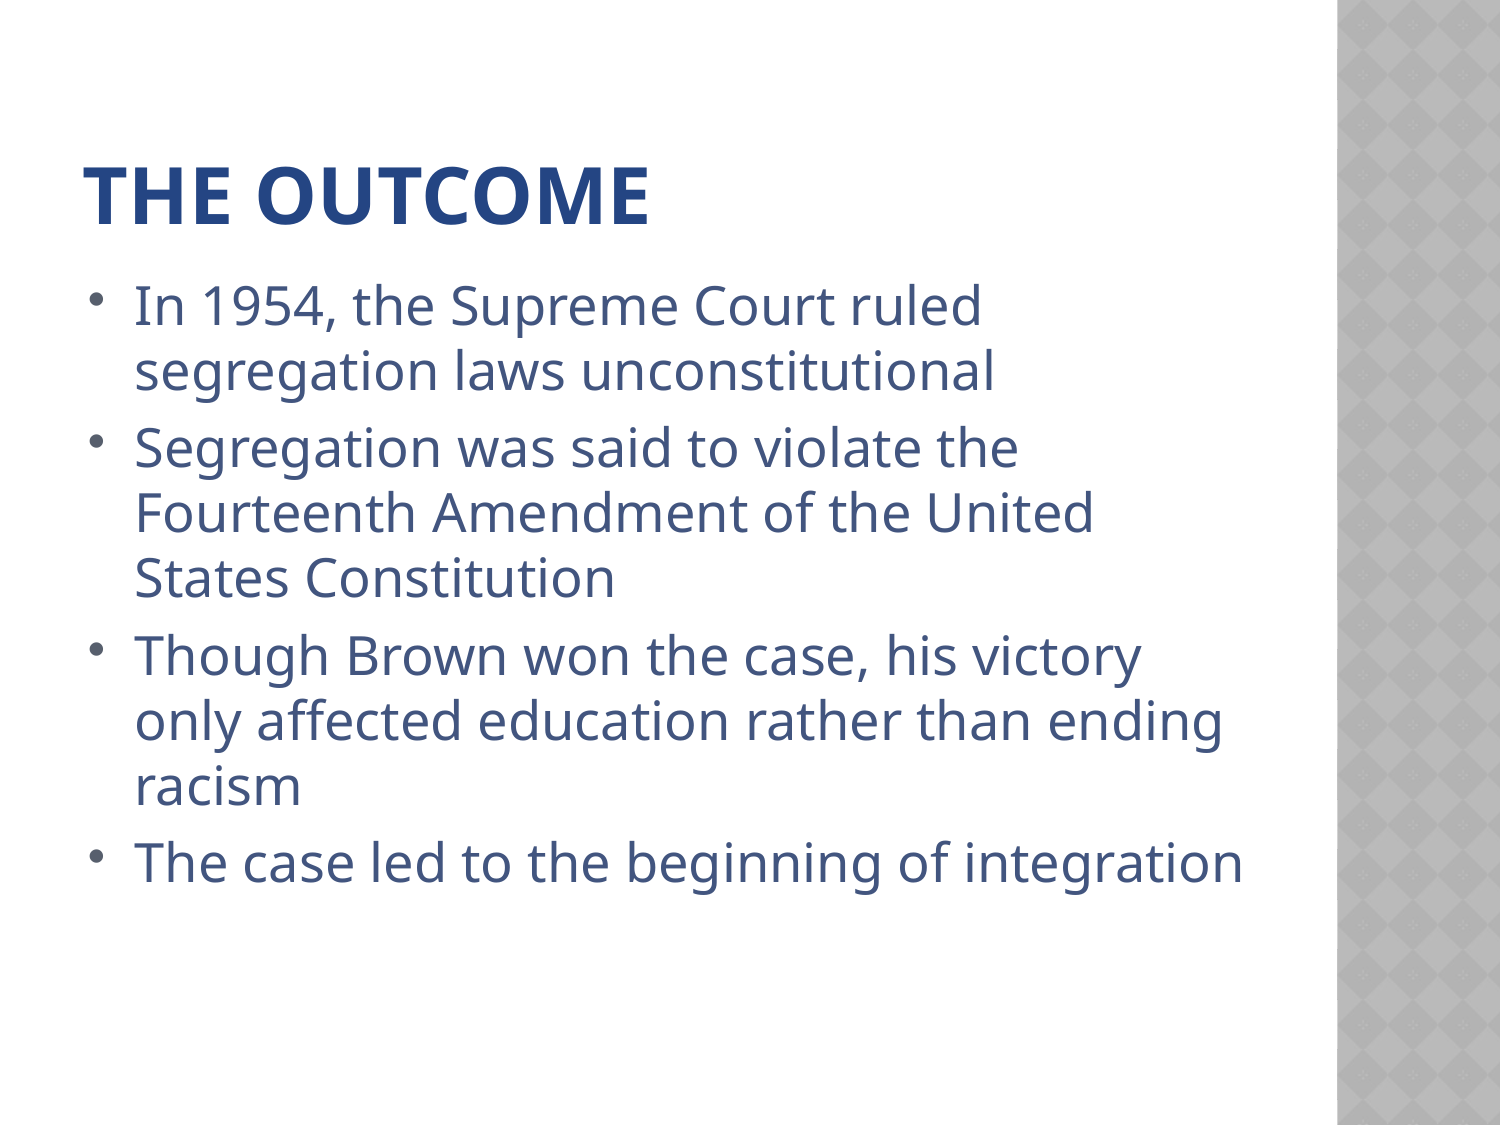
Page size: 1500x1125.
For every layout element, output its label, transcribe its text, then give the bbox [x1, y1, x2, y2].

title The outcome [75, 52, 1263, 240]
list In 1954, the Supreme Court ruled segregation laws unconstitutional Segregation was said to violate the Fourteenth Amendment of the United States Constitution Though Brown won the case, his victory only affected education rather than ending racism The case led to the beginning of integration [75, 264, 1263, 1059]
